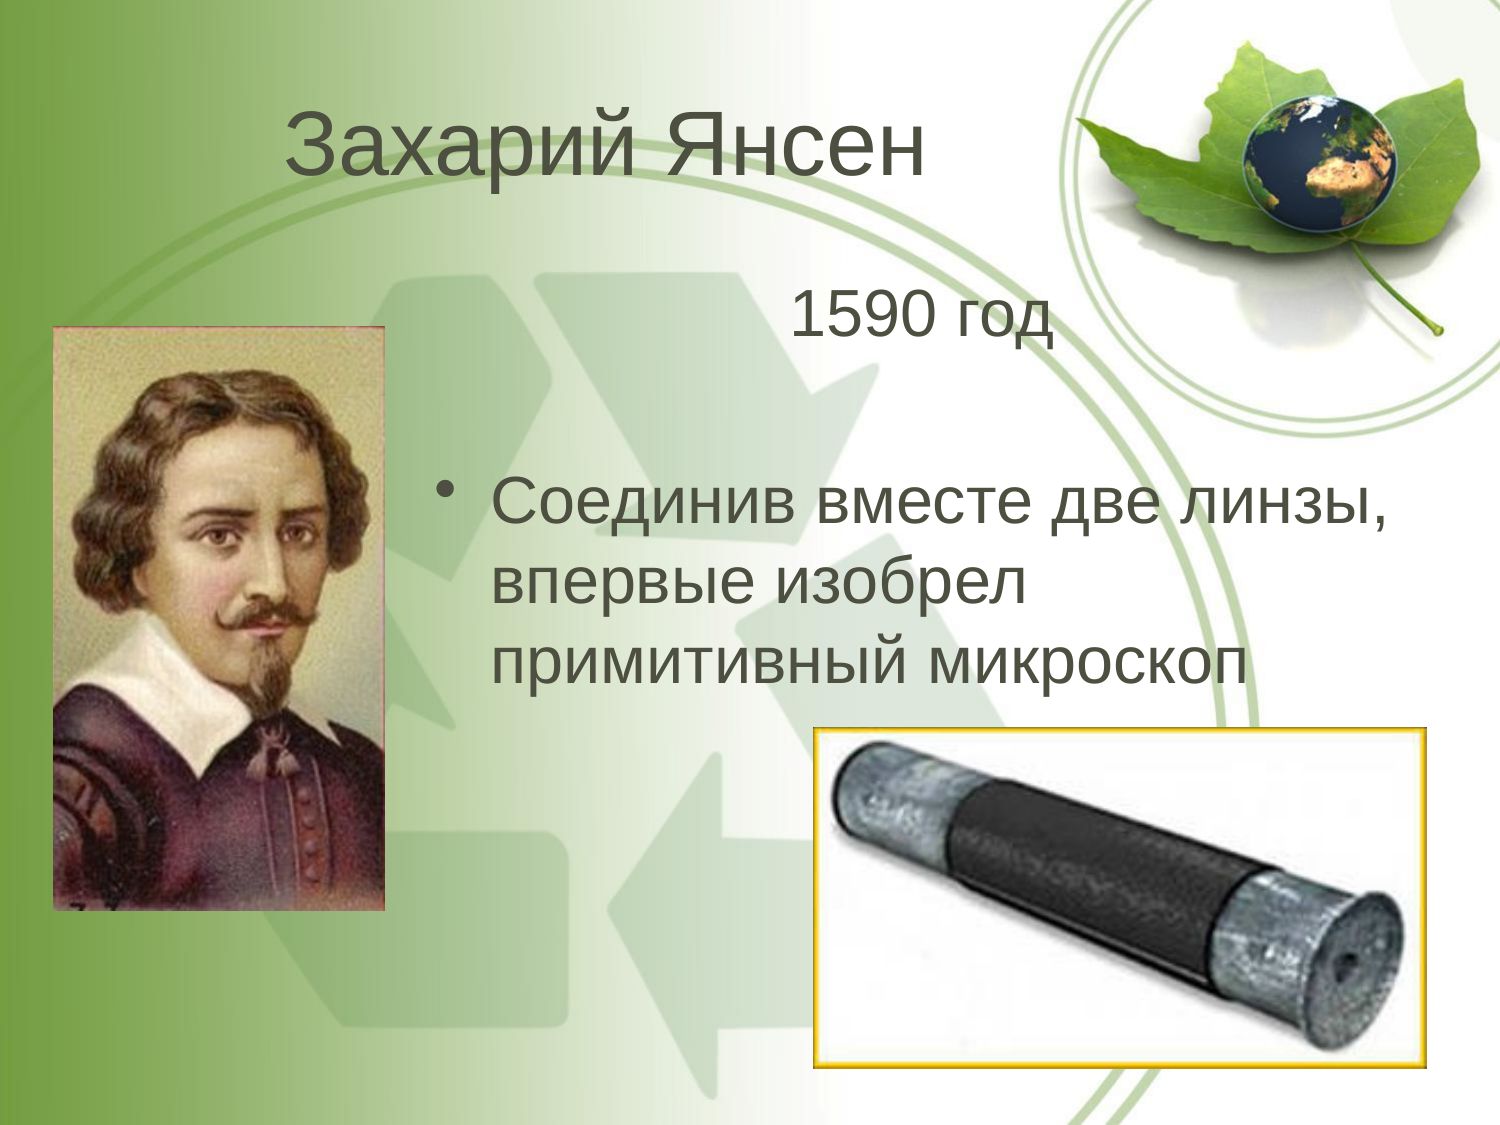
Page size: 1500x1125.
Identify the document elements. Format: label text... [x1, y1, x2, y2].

picture [0, 0, 1500, 1125]
title Захарий Янсен [75, 45, 1138, 233]
list 1590 год Соединив вместе две линзы, впервые изобрел примитивный микроскоп [419, 262, 1425, 1005]
